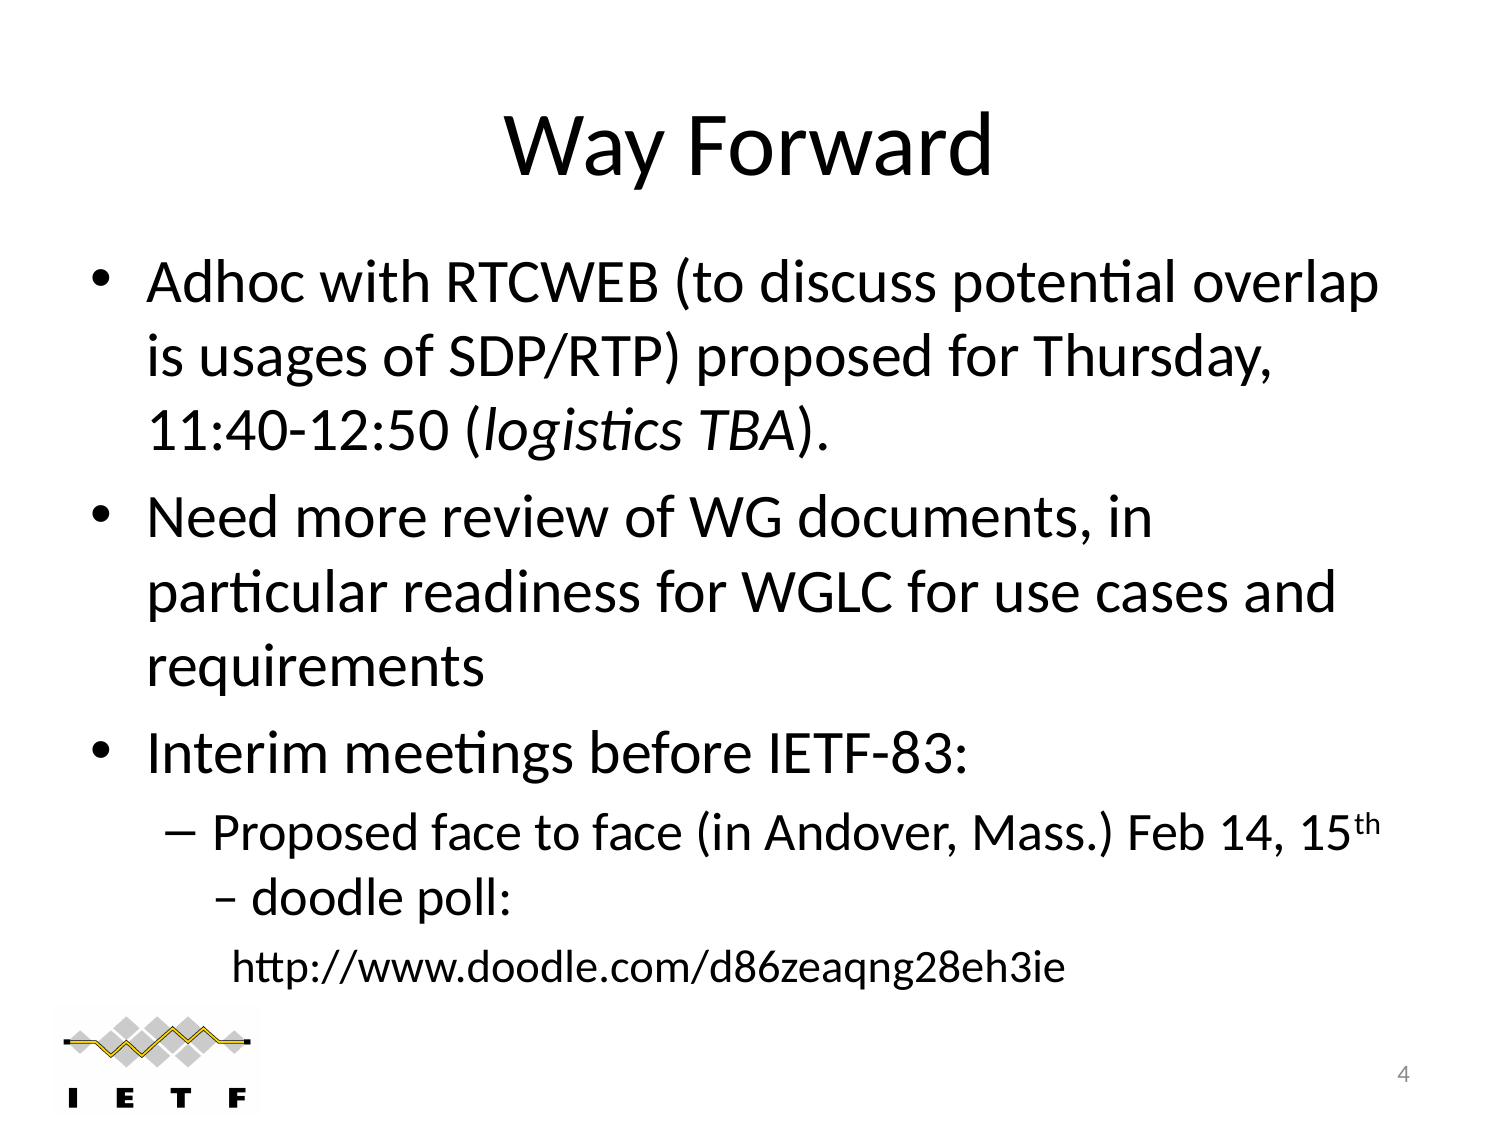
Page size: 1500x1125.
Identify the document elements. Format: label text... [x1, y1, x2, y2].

slide_number 4 [1074, 1042, 1425, 1103]
list Adhoc with RTCWEB (to discuss potential overlap is usages of SDP/RTP) proposed for Thursday, 11:40-12:50 (logistics TBA). Need more review of WG documents, in particular readiness for WGLC for use cases and requirements Interim meetings before IETF-83: Proposed face to face (in Andover, Mass.) Feb 14, 15th – doodle poll: http://www.doodle.com/d86zeaqng28eh3ie [75, 232, 1425, 1005]
picture [53, 1004, 261, 1116]
title Way Forward [75, 45, 1425, 232]
